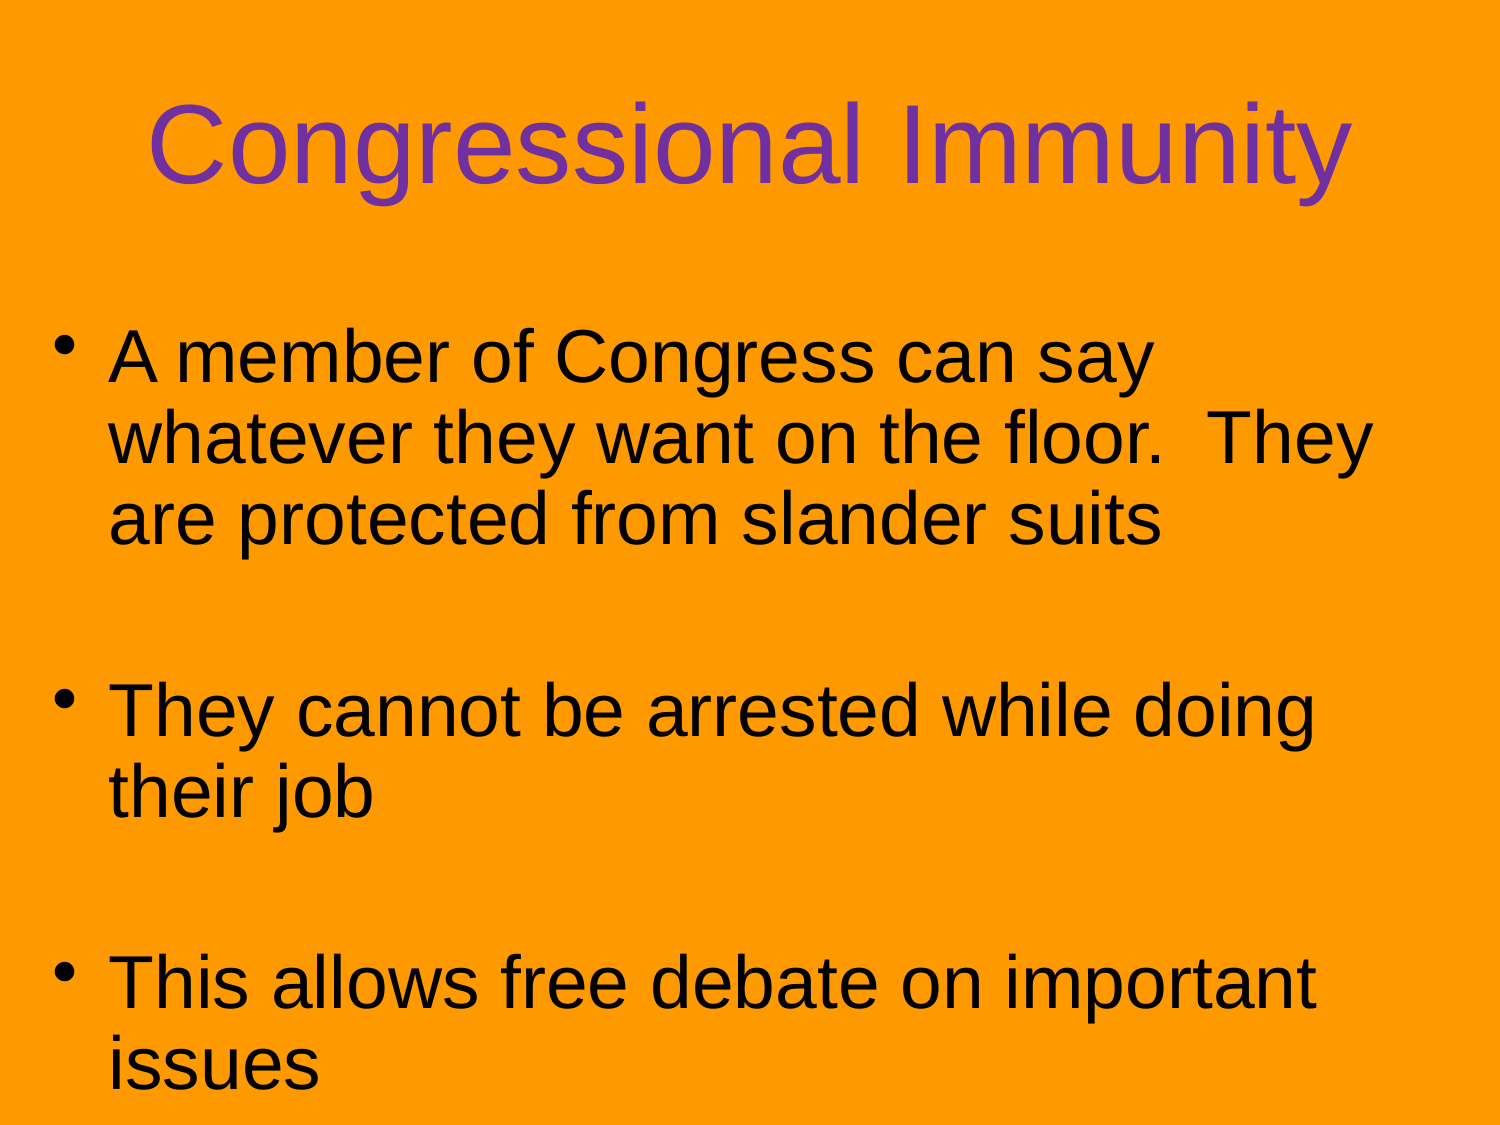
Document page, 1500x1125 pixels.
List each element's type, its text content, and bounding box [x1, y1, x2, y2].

title Congressional Immunity [75, 45, 1425, 224]
list A member of Congress can say whatever they want on the floor. They are protected from slander suits They cannot be arrested while doing their job This allows free debate on important issues [37, 224, 1450, 1088]
